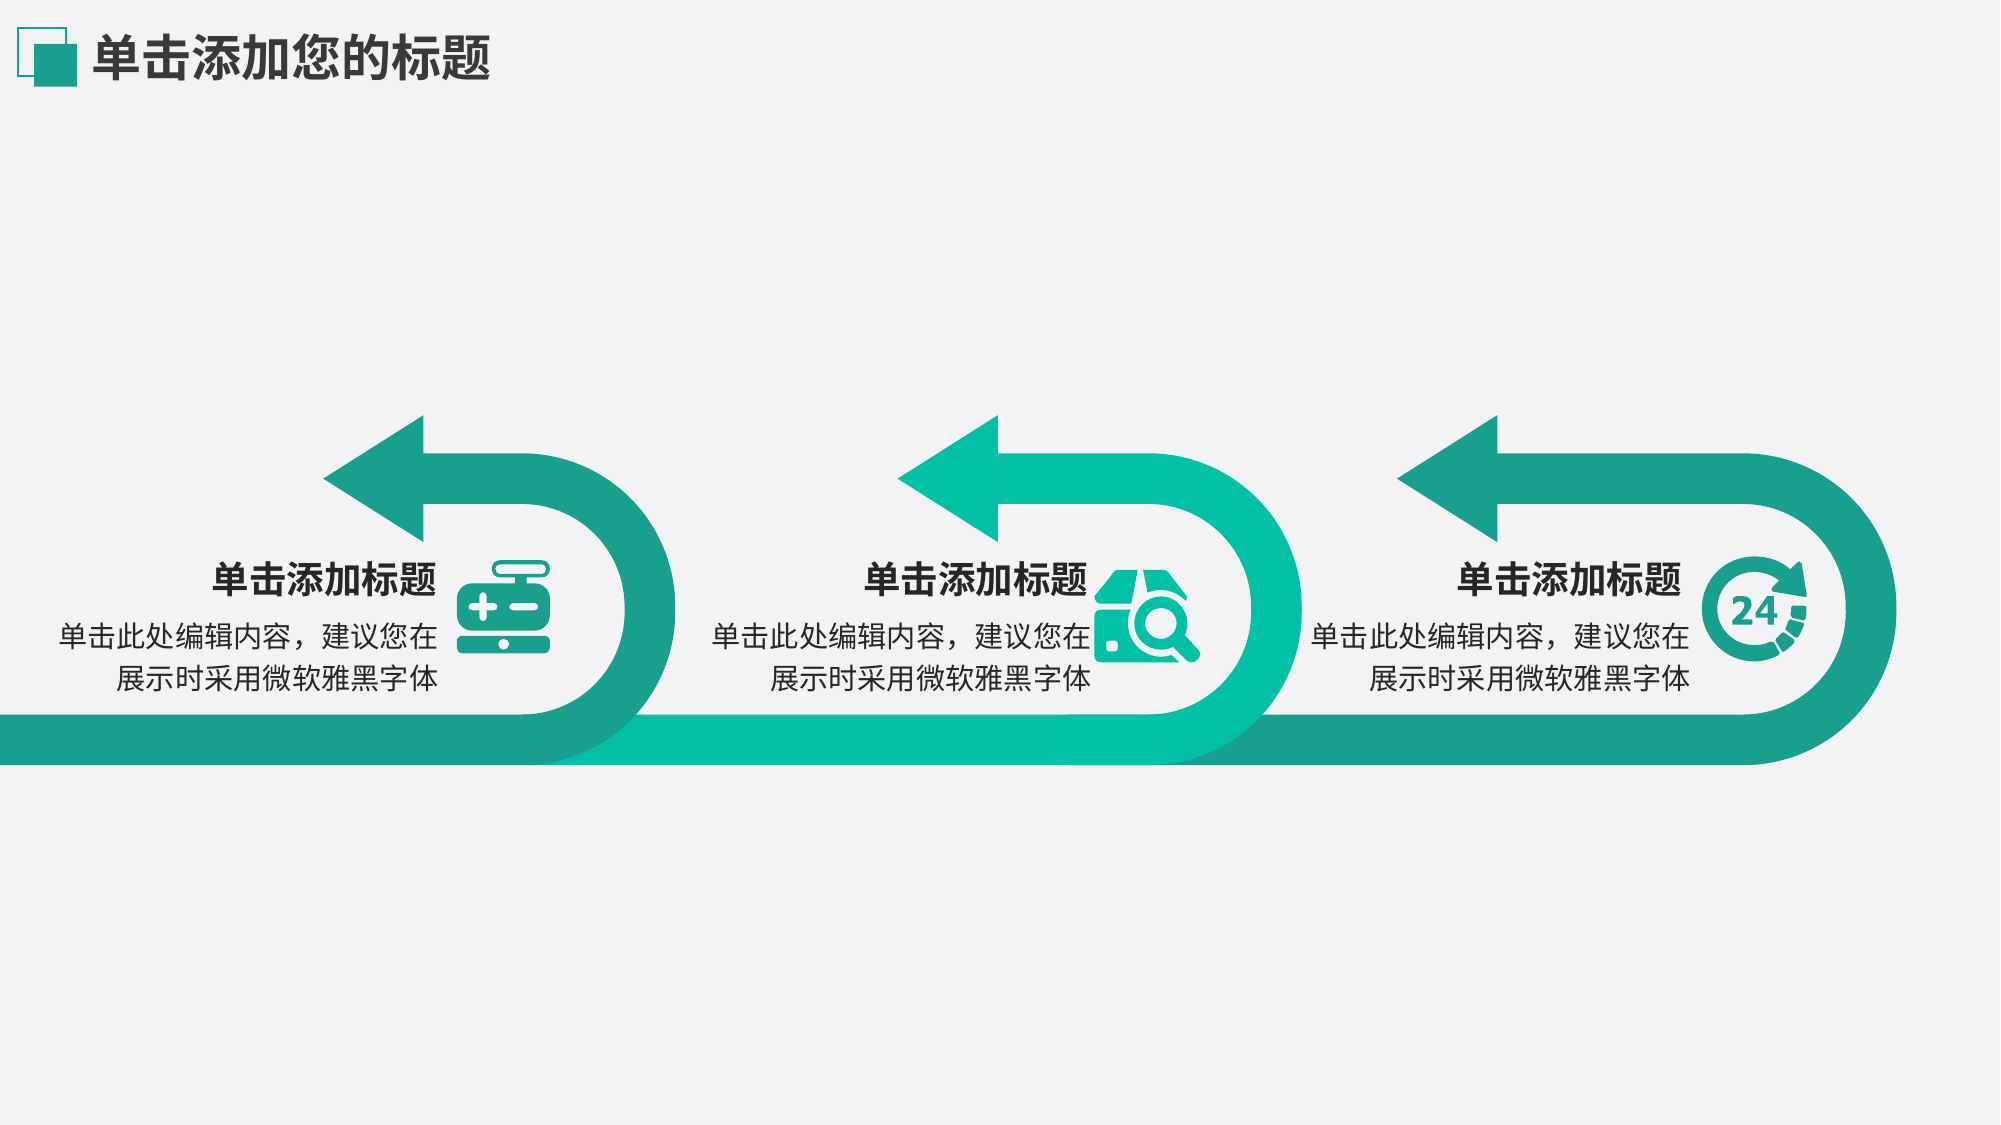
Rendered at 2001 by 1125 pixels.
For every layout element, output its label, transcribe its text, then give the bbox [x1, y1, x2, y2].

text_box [456, 560, 550, 654]
text_box 单击此处编辑内容，建议您在展示时采用微软雅黑字体 [1300, 611, 1691, 694]
text_box 单击添加标题 [135, 548, 452, 609]
text_box 单击添加标题 [804, 548, 1103, 609]
text_box [1157, 413, 1898, 767]
text_box [530, 413, 1303, 767]
text_box 单击此处编辑内容，建议您在展示时采用微软雅黑字体 [700, 611, 1092, 694]
text_box 单击添加标题 [1388, 548, 1697, 609]
text_box 单击此处编辑内容，建议您在展示时采用微软雅黑字体 [47, 611, 439, 694]
text_box 单击添加您的标题 [76, 19, 565, 94]
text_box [1094, 569, 1201, 663]
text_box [1701, 556, 1808, 662]
text_box [0, 413, 677, 767]
